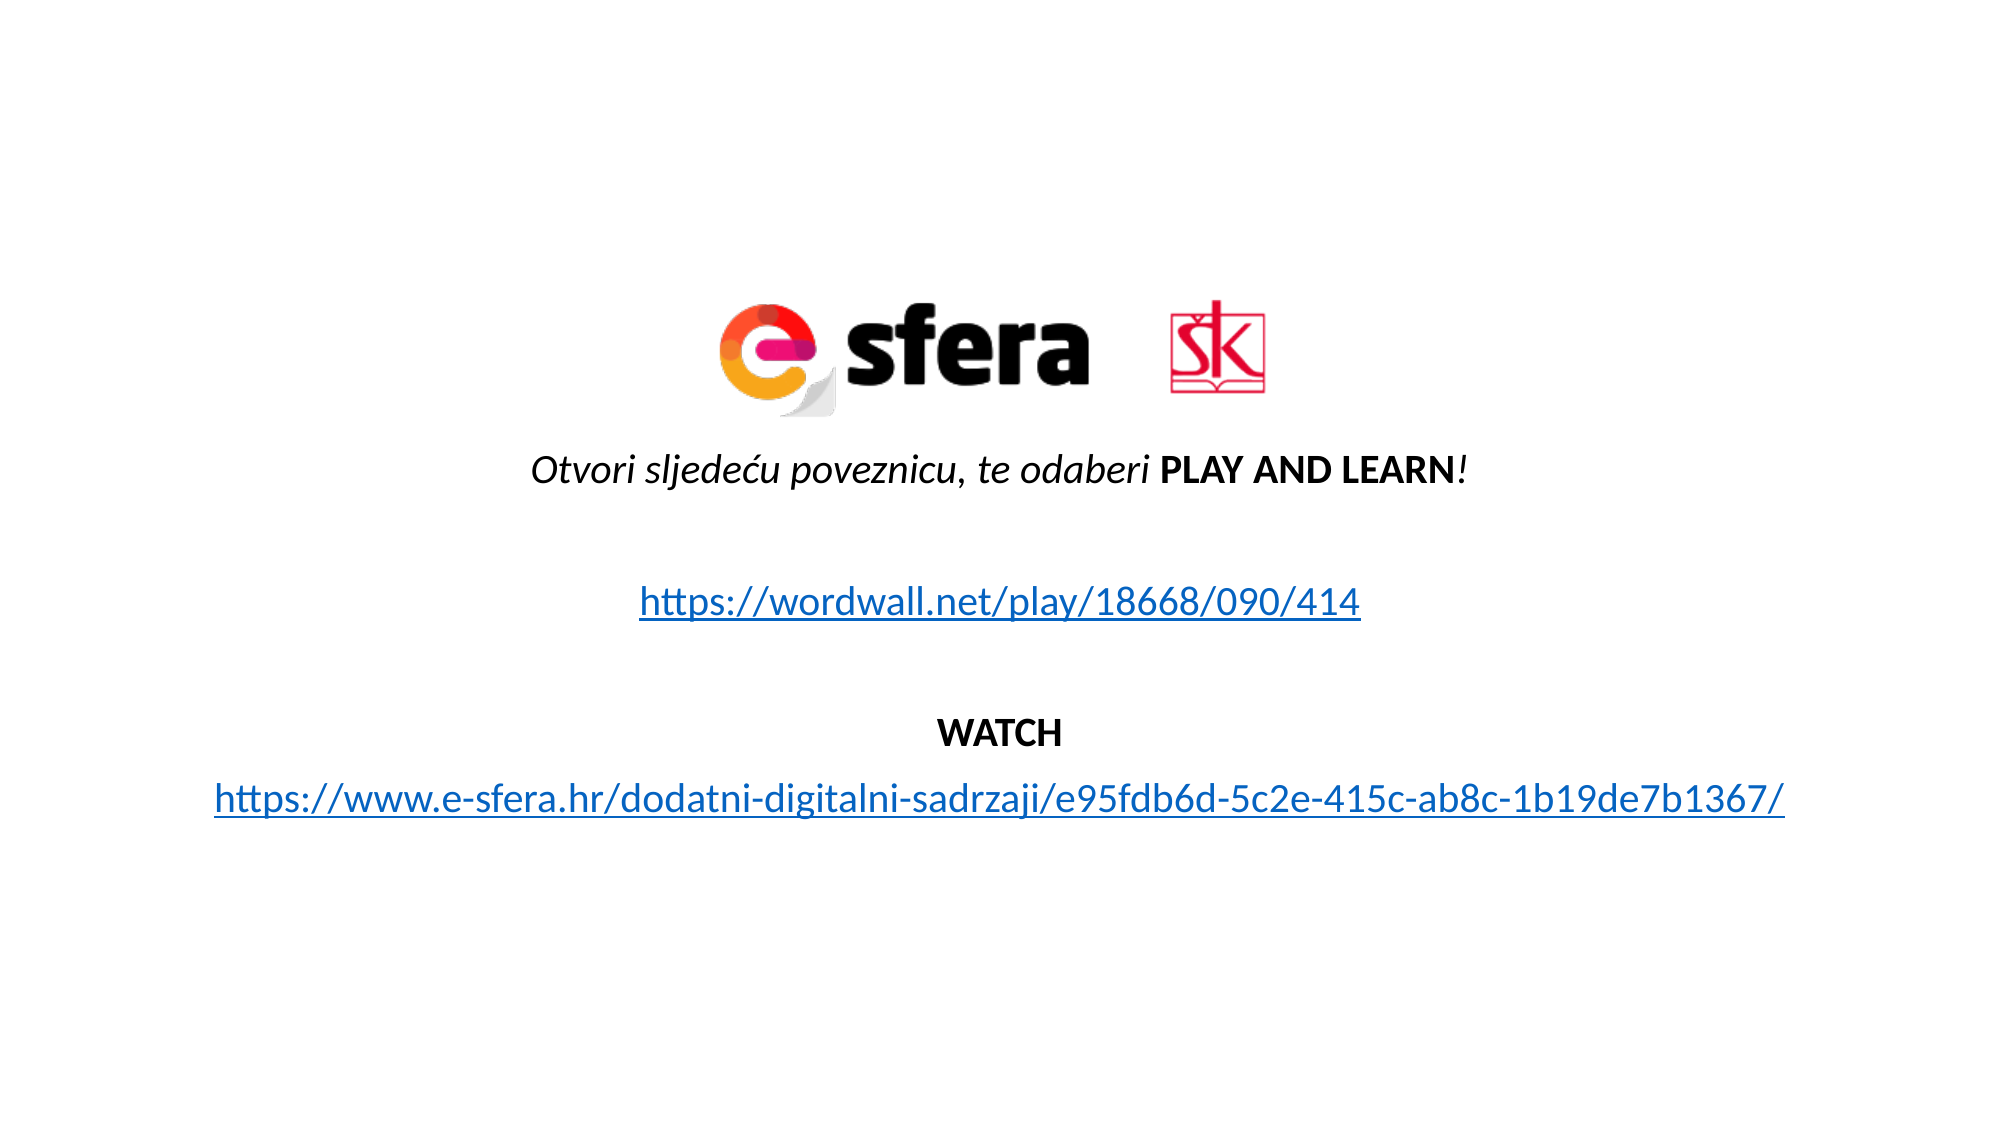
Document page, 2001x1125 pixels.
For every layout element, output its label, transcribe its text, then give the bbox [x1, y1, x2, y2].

picture [687, 203, 1313, 516]
text_box Otvori sljedeću poveznicu, te odaberi PLAY AND LEARN! https://wordwall.net/play/18668/090/414 WATCH https://www.e-sfera.hr/dodatni-digitalni-sadrzaji/e95fdb6d-5c2e-415c-ab8c-1b19de7b1367/ [30, 439, 1970, 922]
